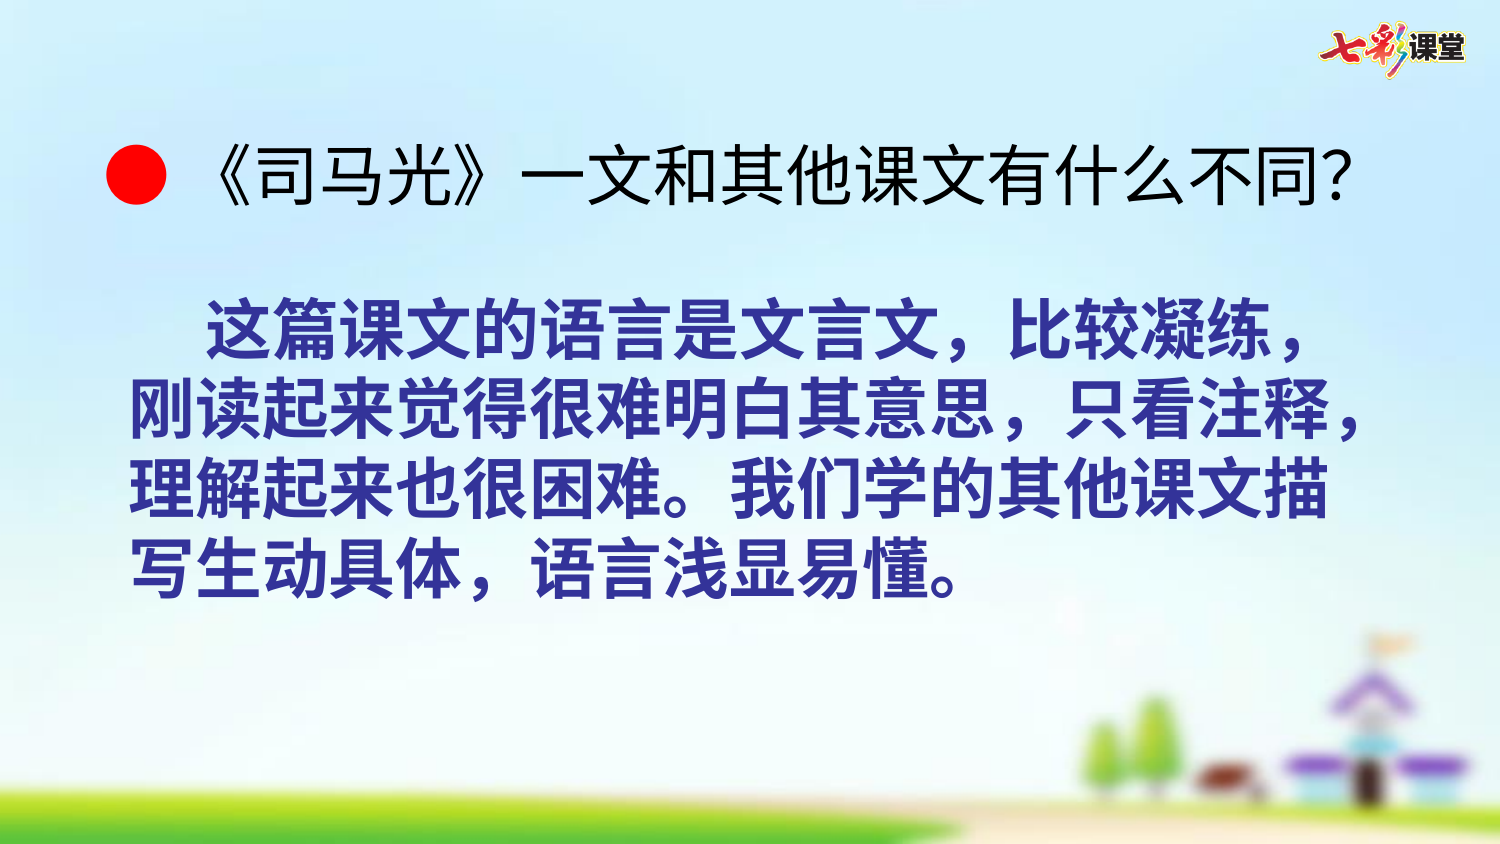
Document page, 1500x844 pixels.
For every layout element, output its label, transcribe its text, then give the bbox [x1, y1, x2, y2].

picture [0, 0, 1500, 844]
text_box ●《司马光》一文和其他课文有什么不同？ [88, 126, 1365, 222]
text_box 这篇课文的语言是文言文，比较凝练，刚读起来觉得很难明白其意思，只看注释，理解起来也很困难。我们学的其他课文描写生动具体，语言浅显易懂。 [113, 280, 1365, 615]
